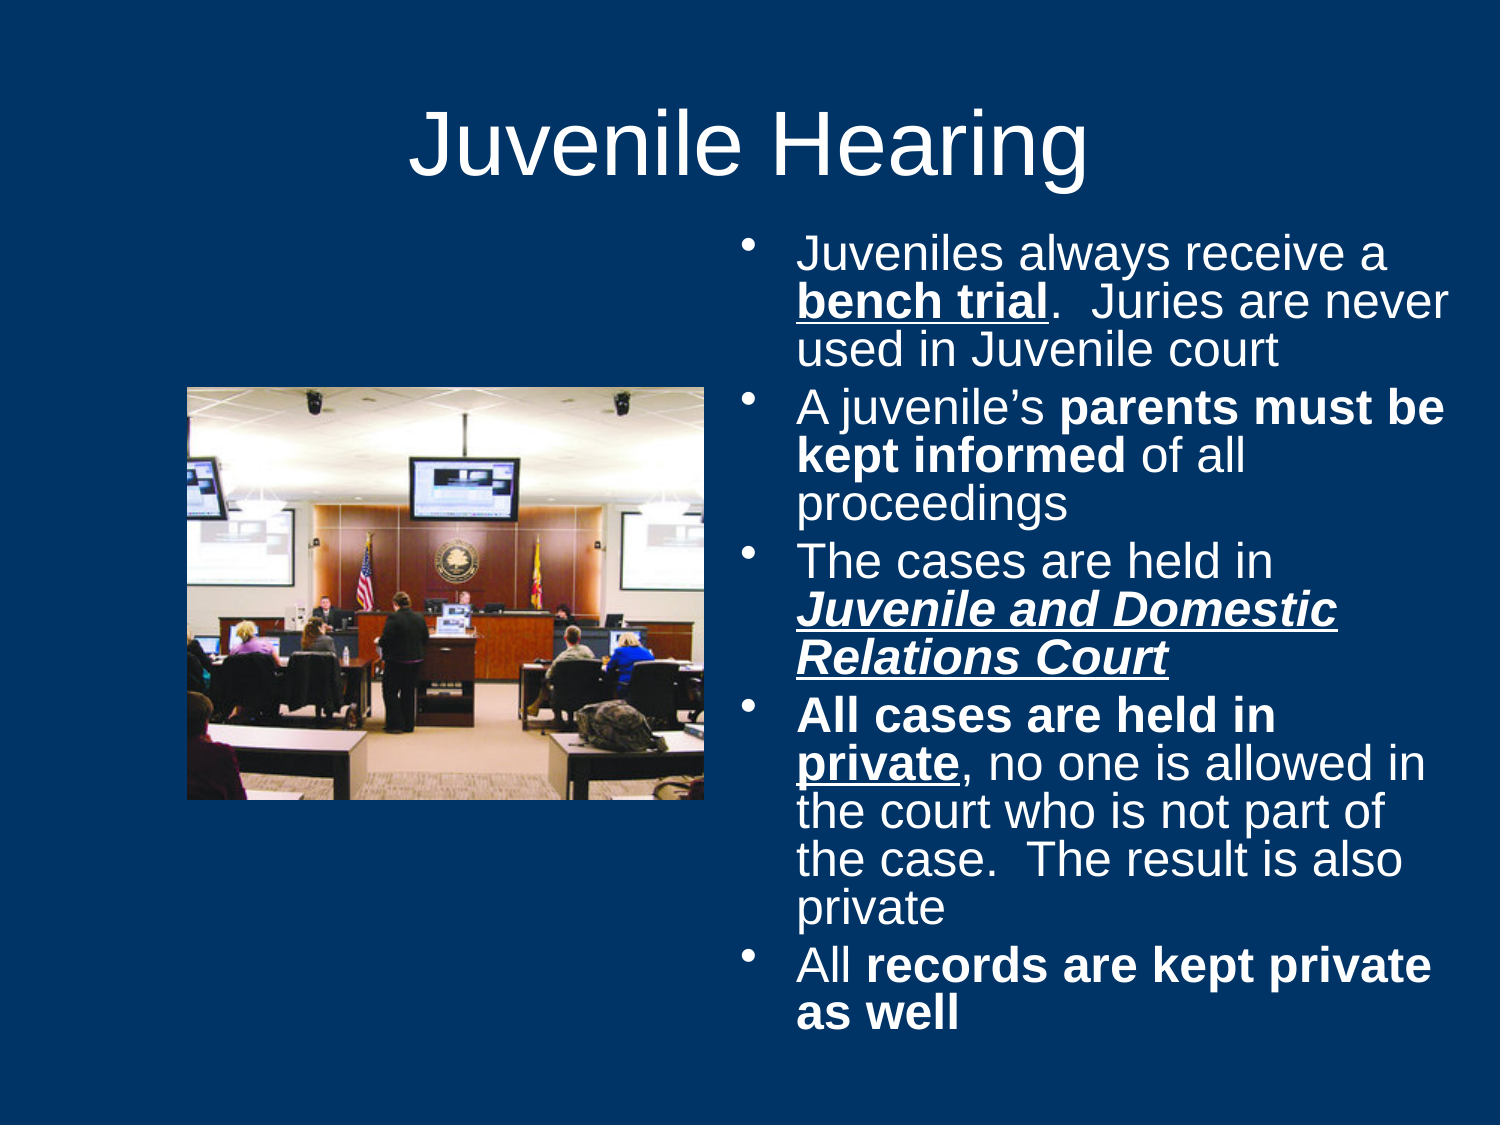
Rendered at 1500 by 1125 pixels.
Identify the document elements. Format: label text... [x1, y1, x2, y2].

title Juvenile Hearing [75, 45, 1425, 233]
list Juveniles always receive a bench trial. Juries are never used in Juvenile court A juvenile’s parents must be kept informed of all proceedings The cases are held in Juvenile and Domestic Relations Court All cases are held in private, no one is allowed in the court who is not part of the case. The result is also private All records are kept private as well [725, 224, 1475, 1005]
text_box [187, 387, 704, 801]
